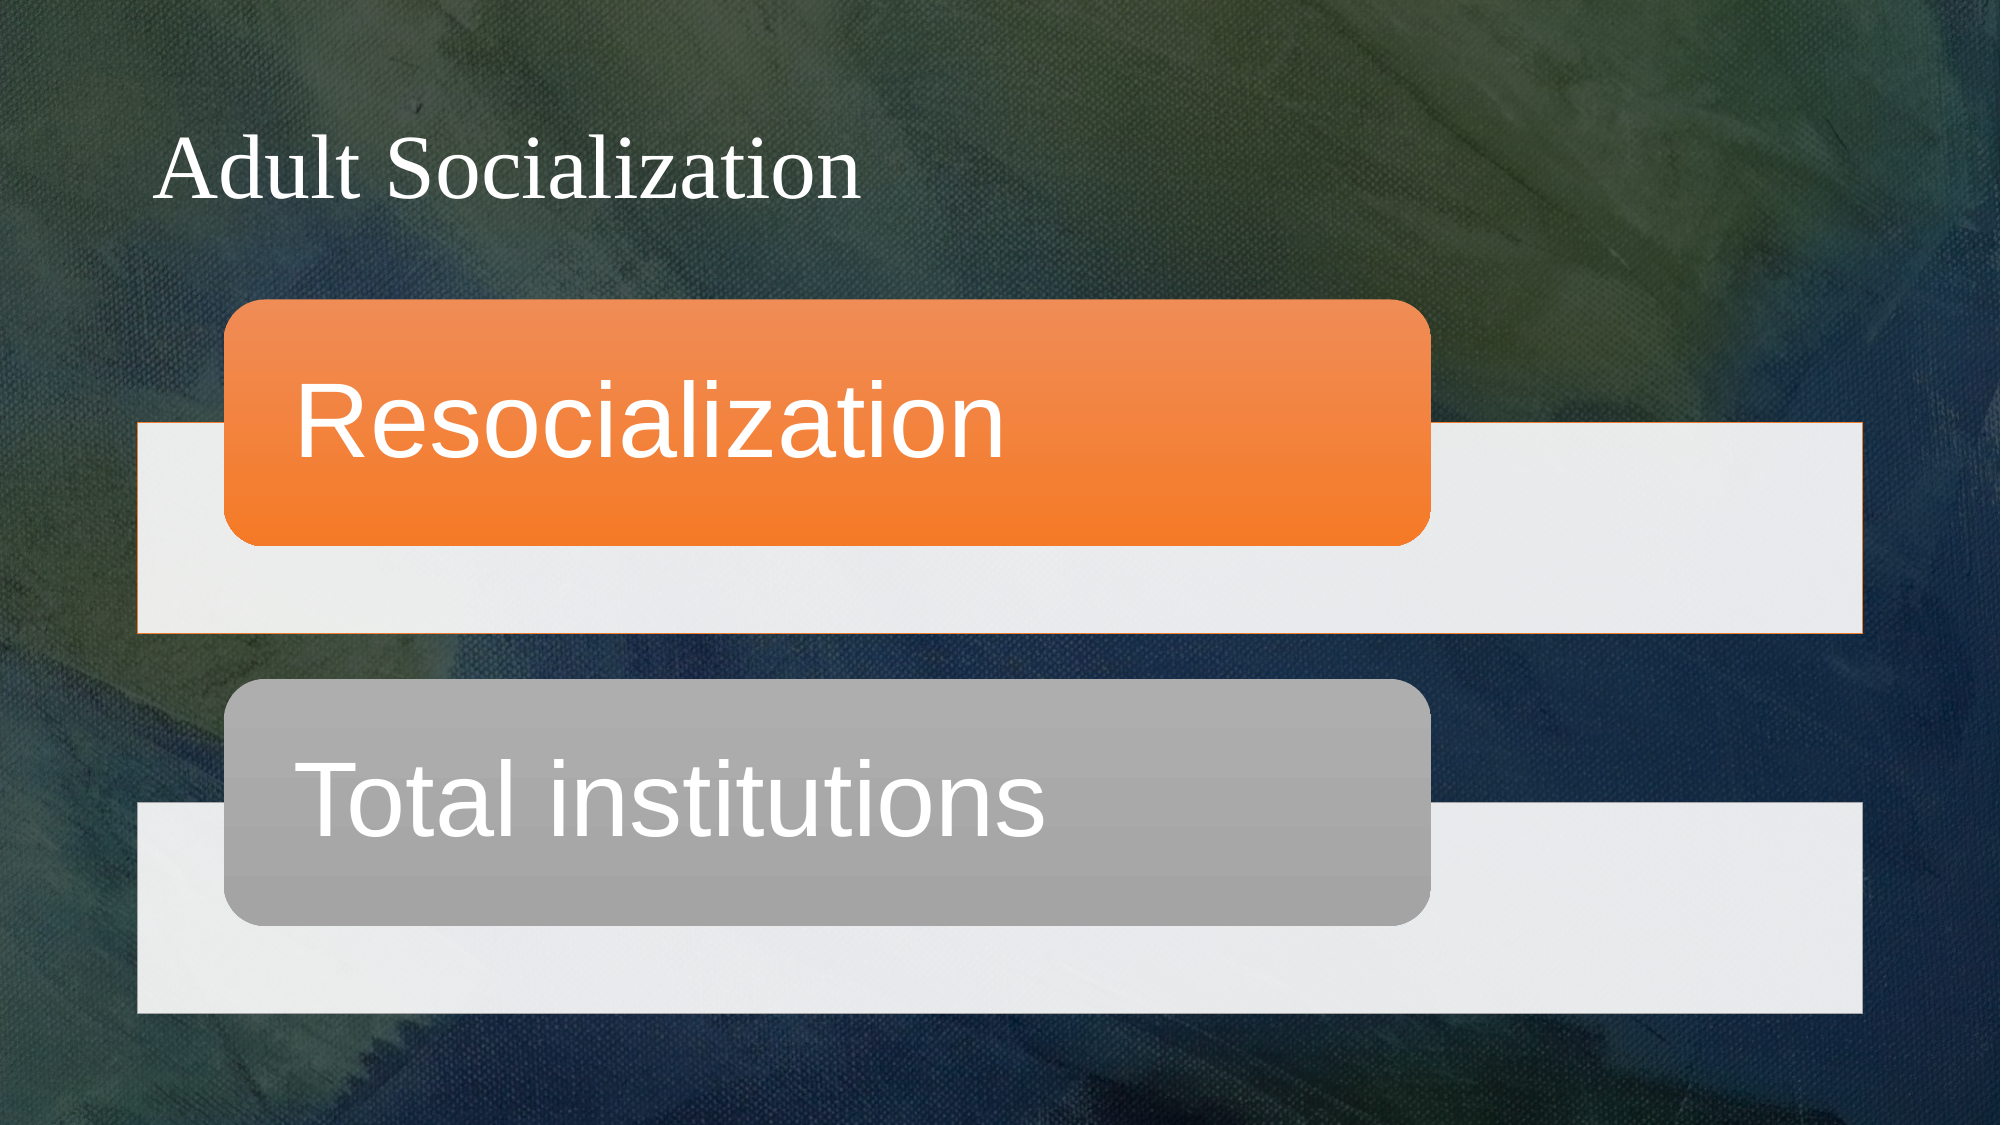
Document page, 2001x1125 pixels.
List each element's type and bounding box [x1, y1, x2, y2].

list [137, 299, 1863, 1014]
picture [0, 0, 2000, 1125]
